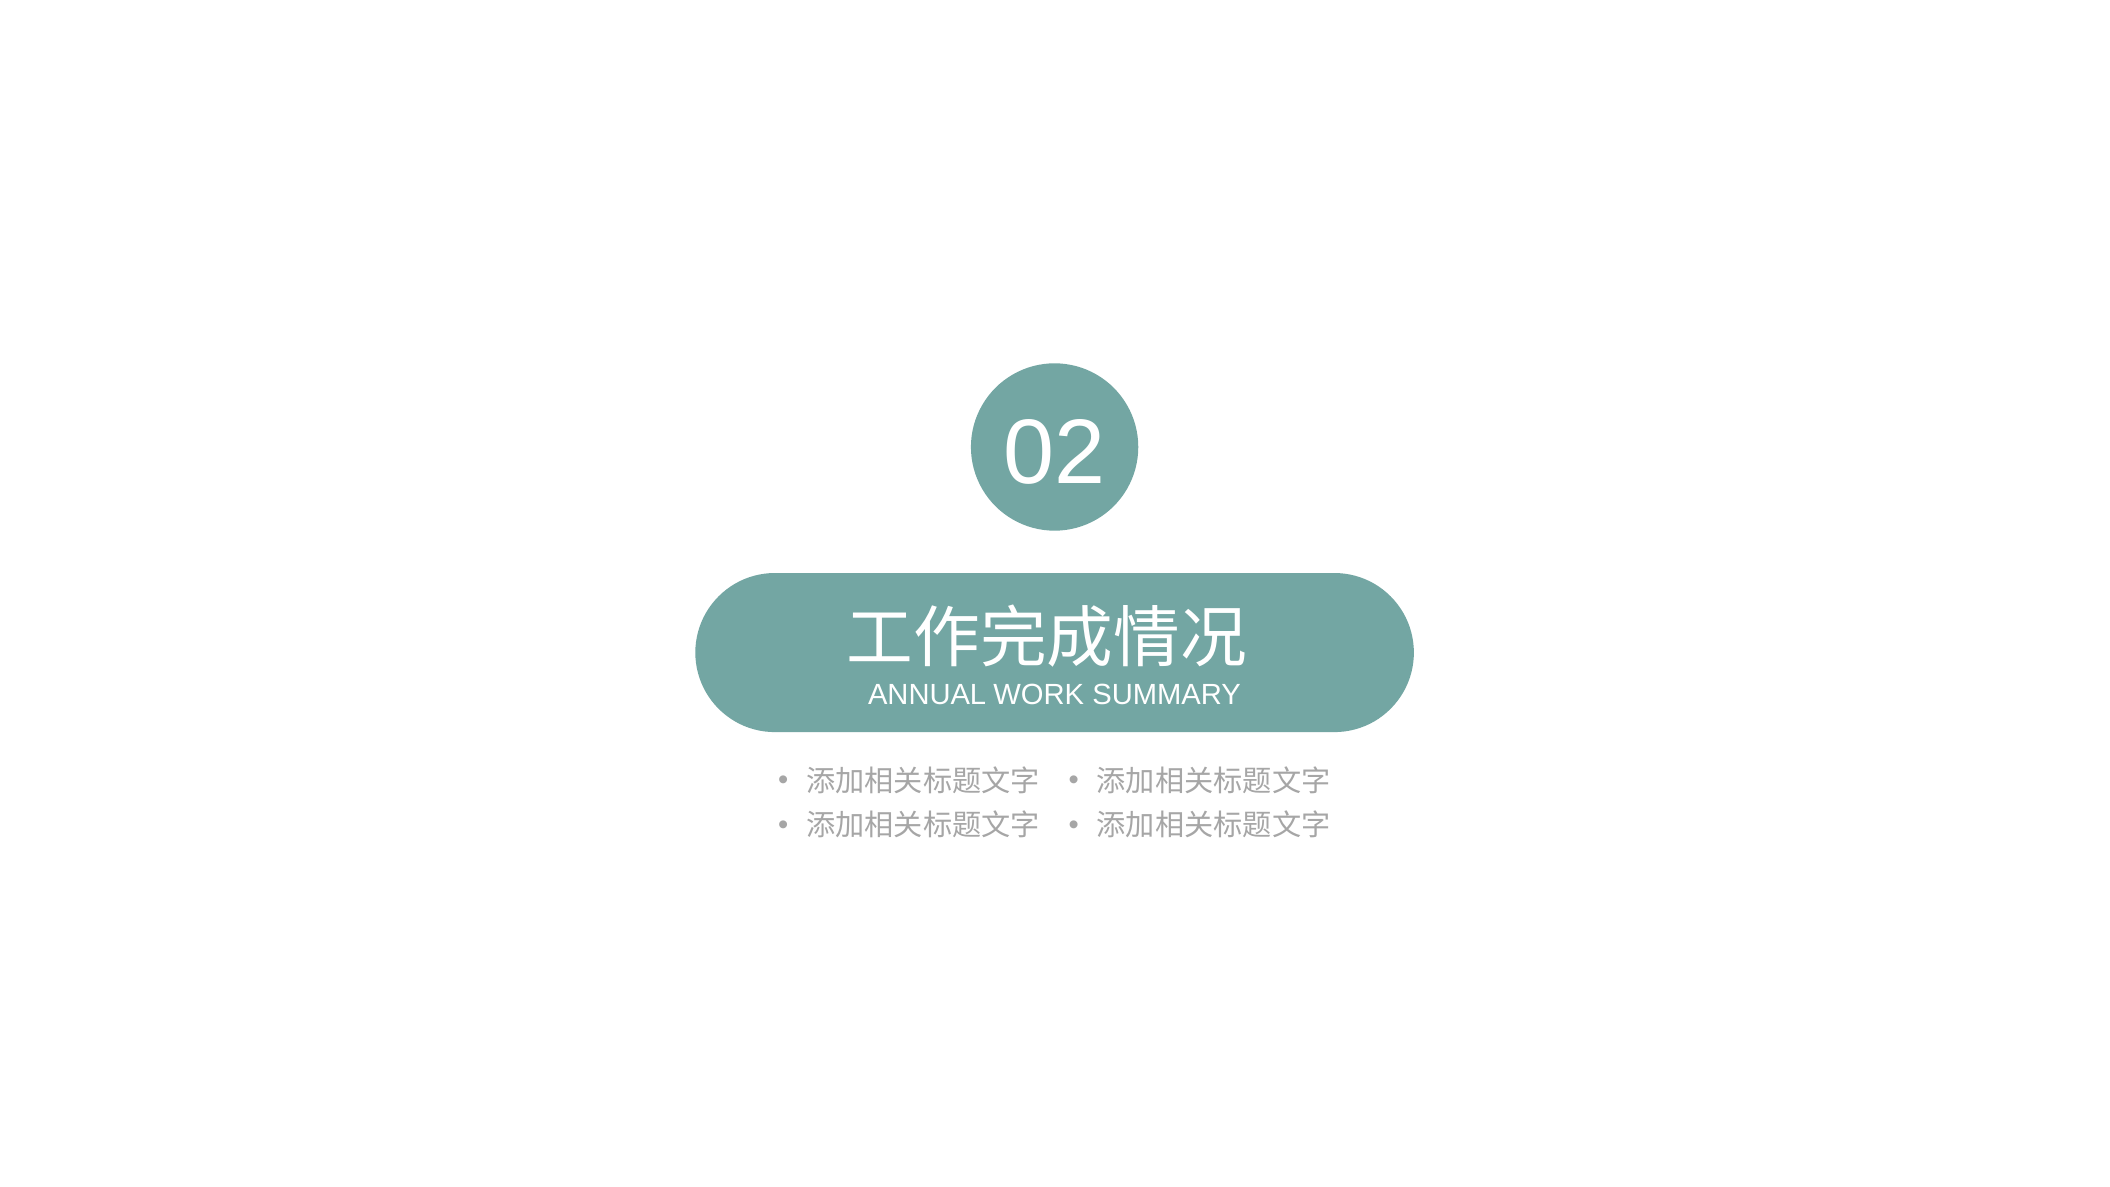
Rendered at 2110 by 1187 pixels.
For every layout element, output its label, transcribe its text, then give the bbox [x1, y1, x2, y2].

text_box 添加相关标题文字 [1068, 806, 1331, 842]
text_box 添加相关标题文字 [777, 762, 1041, 798]
text_box 添加相关标题文字 [1068, 762, 1331, 798]
text_box 02 [969, 362, 1140, 532]
text_box 添加相关标题文字 [777, 806, 1041, 842]
text_box [694, 571, 1415, 734]
